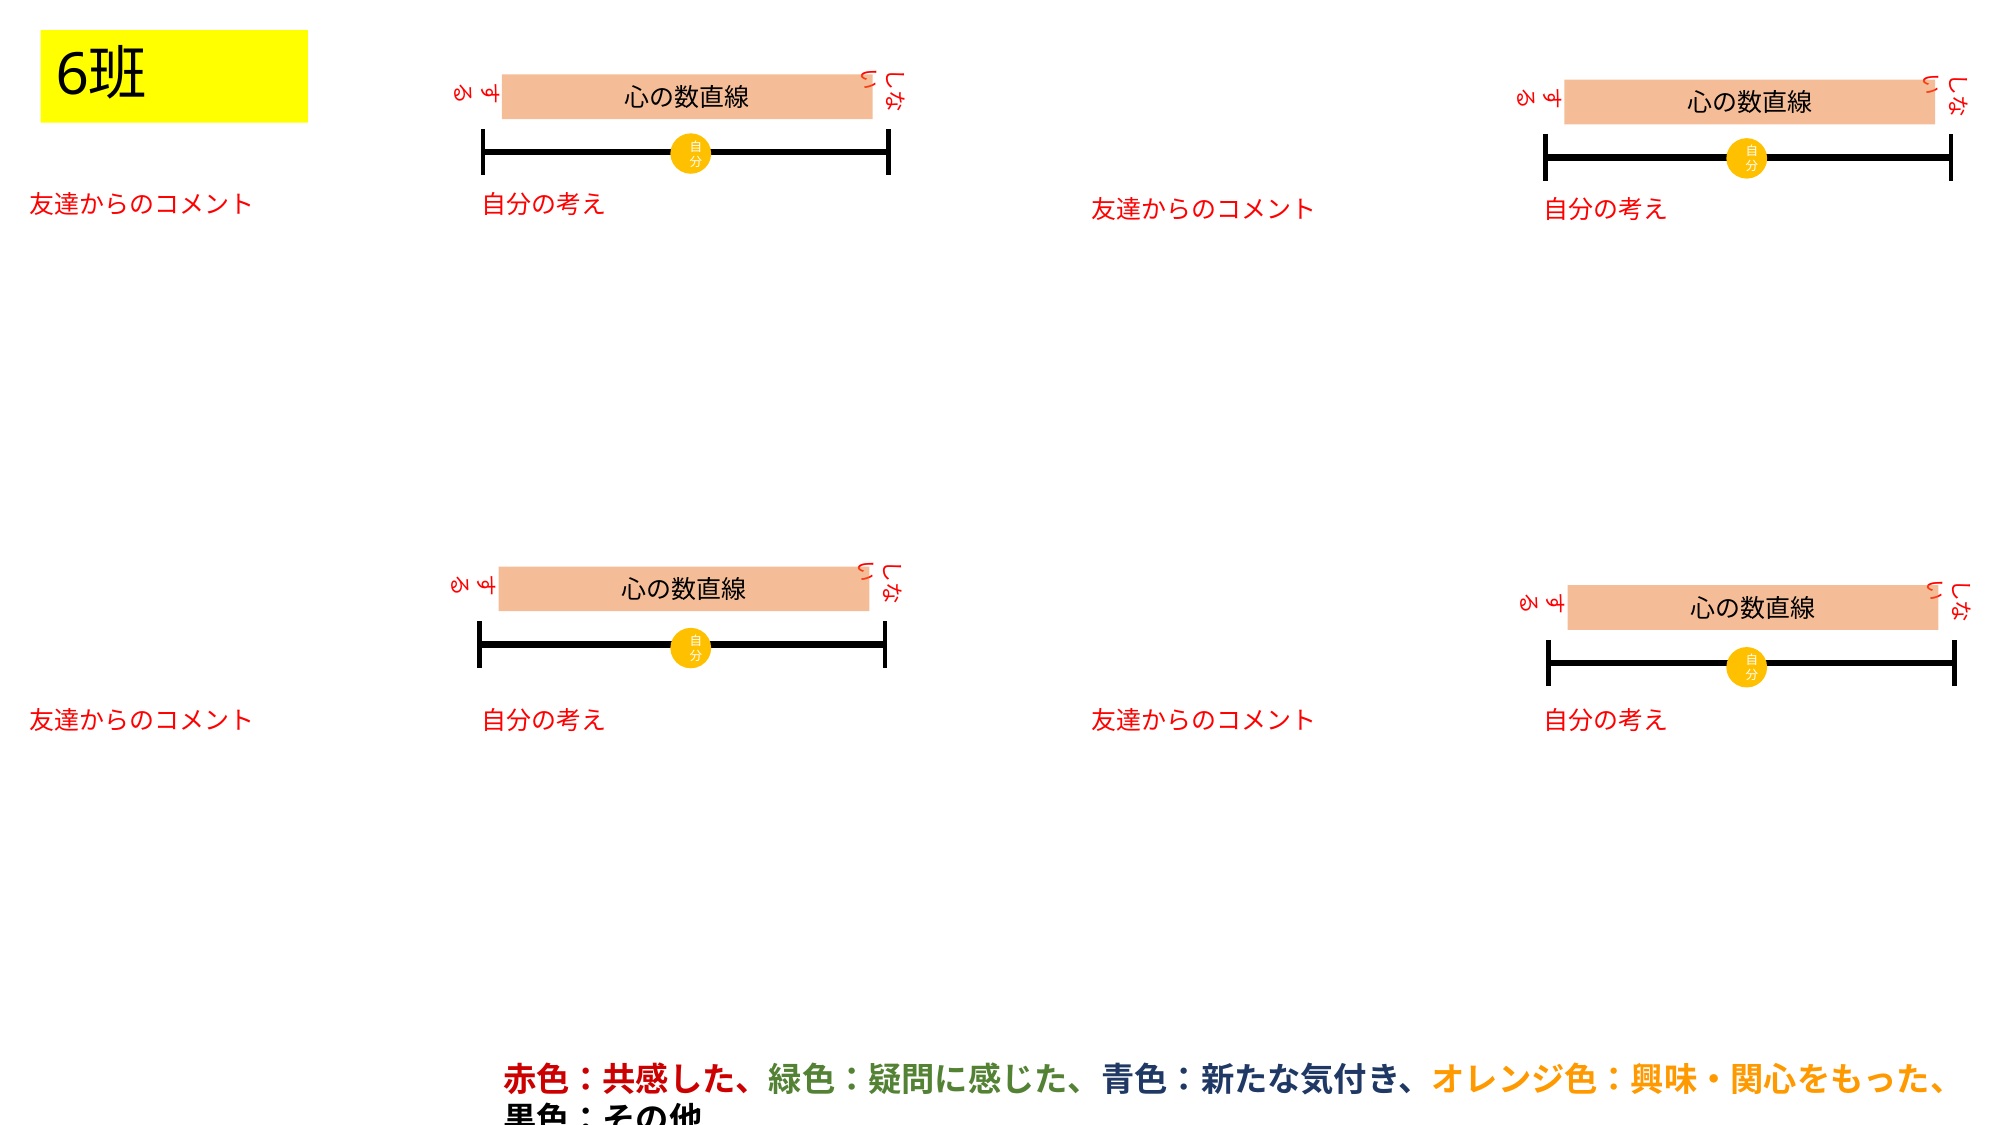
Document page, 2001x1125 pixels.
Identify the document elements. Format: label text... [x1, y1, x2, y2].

text_box 自分 [1726, 647, 1768, 688]
text_box 自分 [670, 627, 712, 669]
text_box 自分 [670, 133, 712, 174]
list 6班 [40, 30, 308, 123]
text_box 自分 [1726, 138, 1768, 179]
